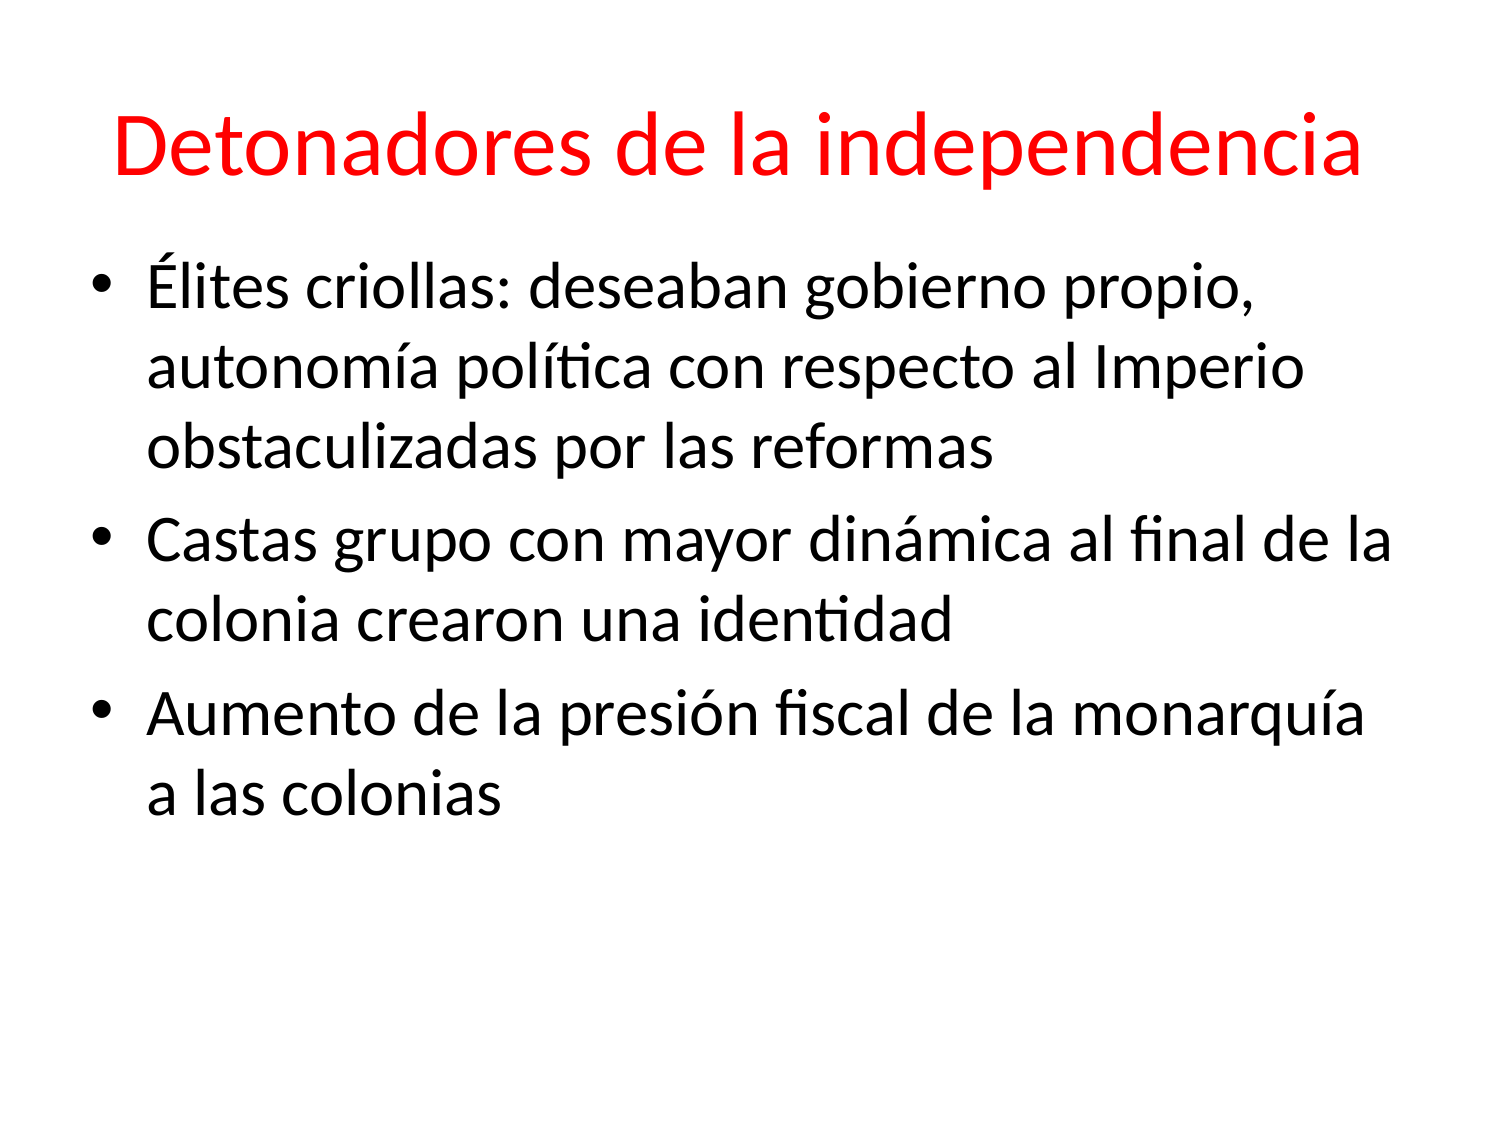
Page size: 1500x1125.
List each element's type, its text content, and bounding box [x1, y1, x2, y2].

title Detonadores de la independencia [74, 44, 1426, 233]
list Élites criollas: deseaban gobierno propio, autonomía política con respecto al Imperio obstaculizadas por las reformas Castas grupo con mayor dinámica al final de la colonia crearon una identidad Aumento de la presión fiscal de la monarquía a las colonias [74, 234, 1426, 1044]
